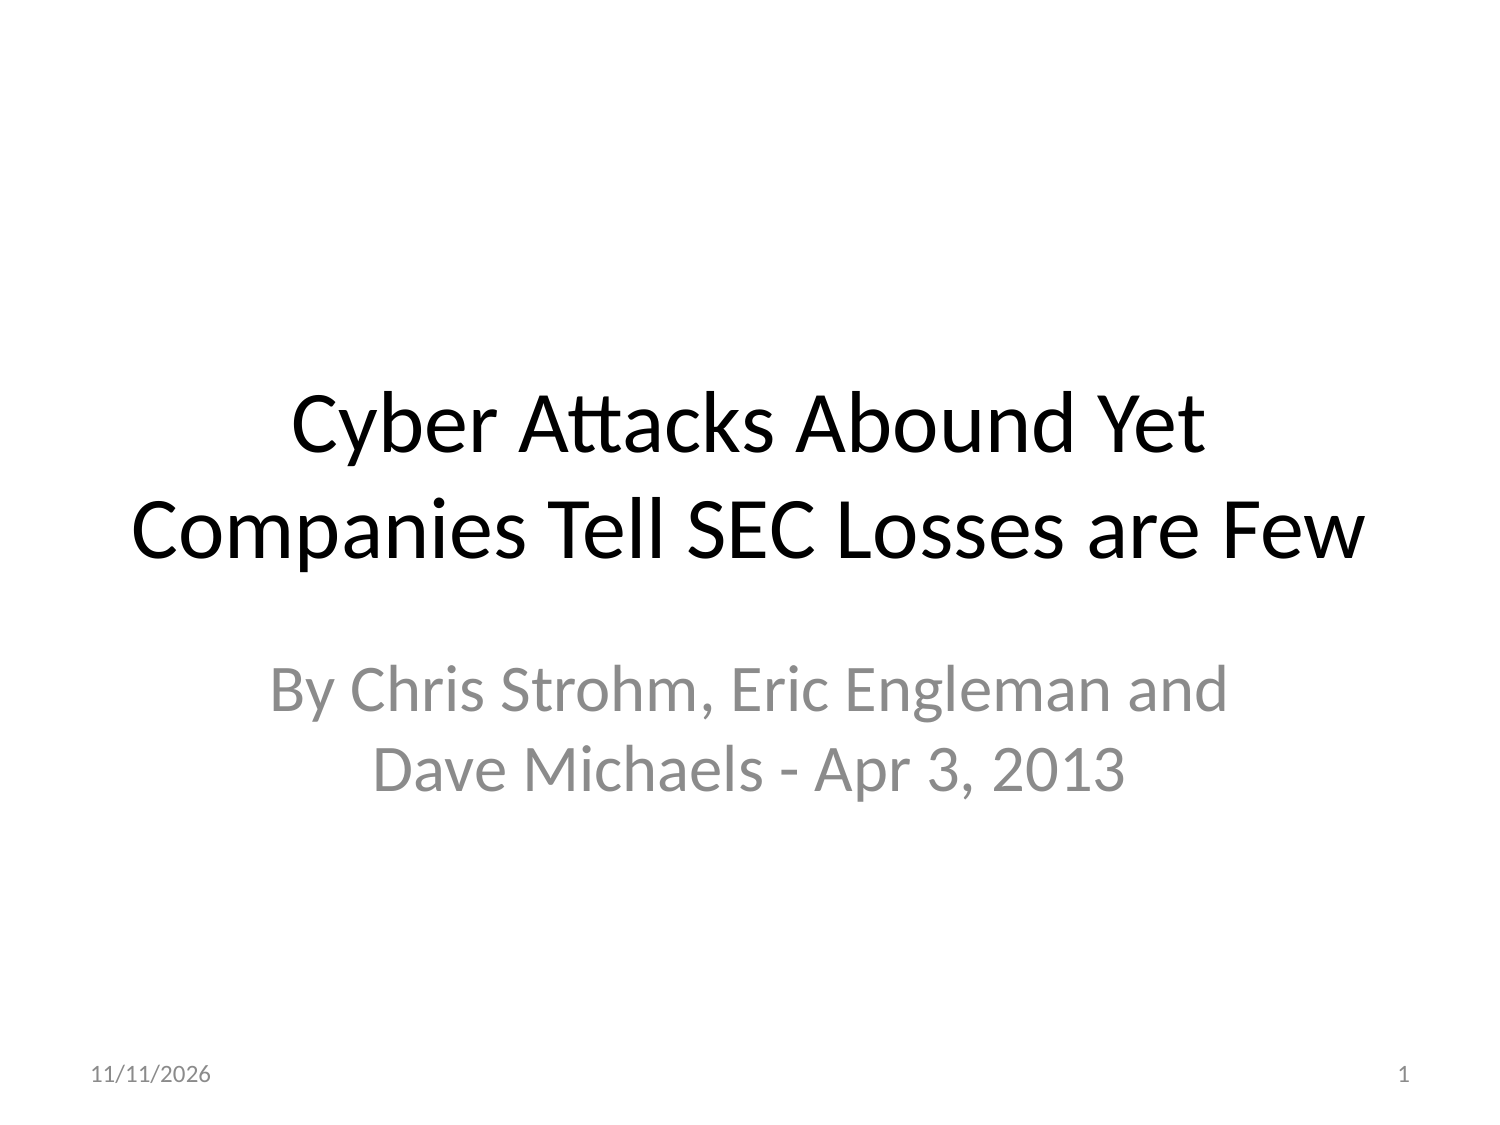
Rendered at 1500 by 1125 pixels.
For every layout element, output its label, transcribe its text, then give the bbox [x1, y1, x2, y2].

subtitle By Chris Strohm, Eric Engleman and Dave Michaels - Apr 3, 2013 [225, 637, 1275, 925]
title Cyber Attacks Abound Yet Companies Tell SEC Losses are Few [112, 349, 1388, 591]
slide_number 1 [1074, 1042, 1425, 1103]
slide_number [75, 1042, 425, 1103]
